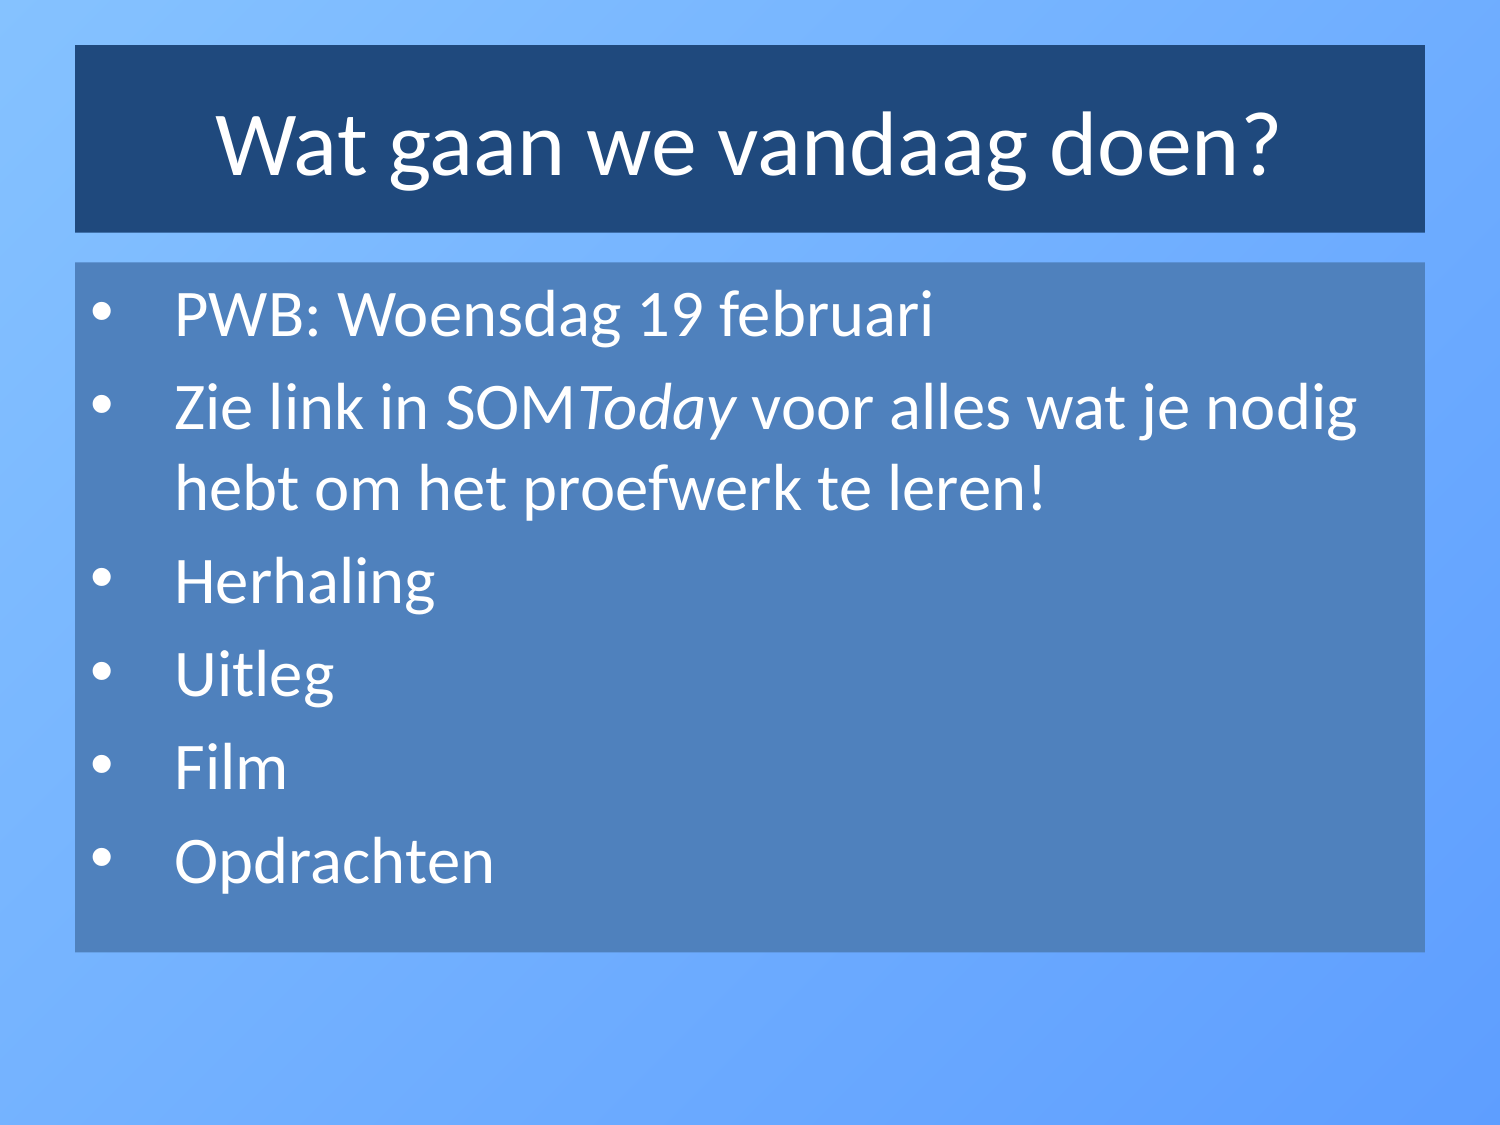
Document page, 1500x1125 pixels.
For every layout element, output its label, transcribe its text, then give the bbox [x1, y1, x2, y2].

list PWB: Woensdag 19 februari Zie link in SOMToday voor alles wat je nodig hebt om het proefwerk te leren! Herhaling Uitleg Film Opdrachten [74, 262, 1426, 953]
title Wat gaan we vandaag doen? [74, 44, 1426, 233]
